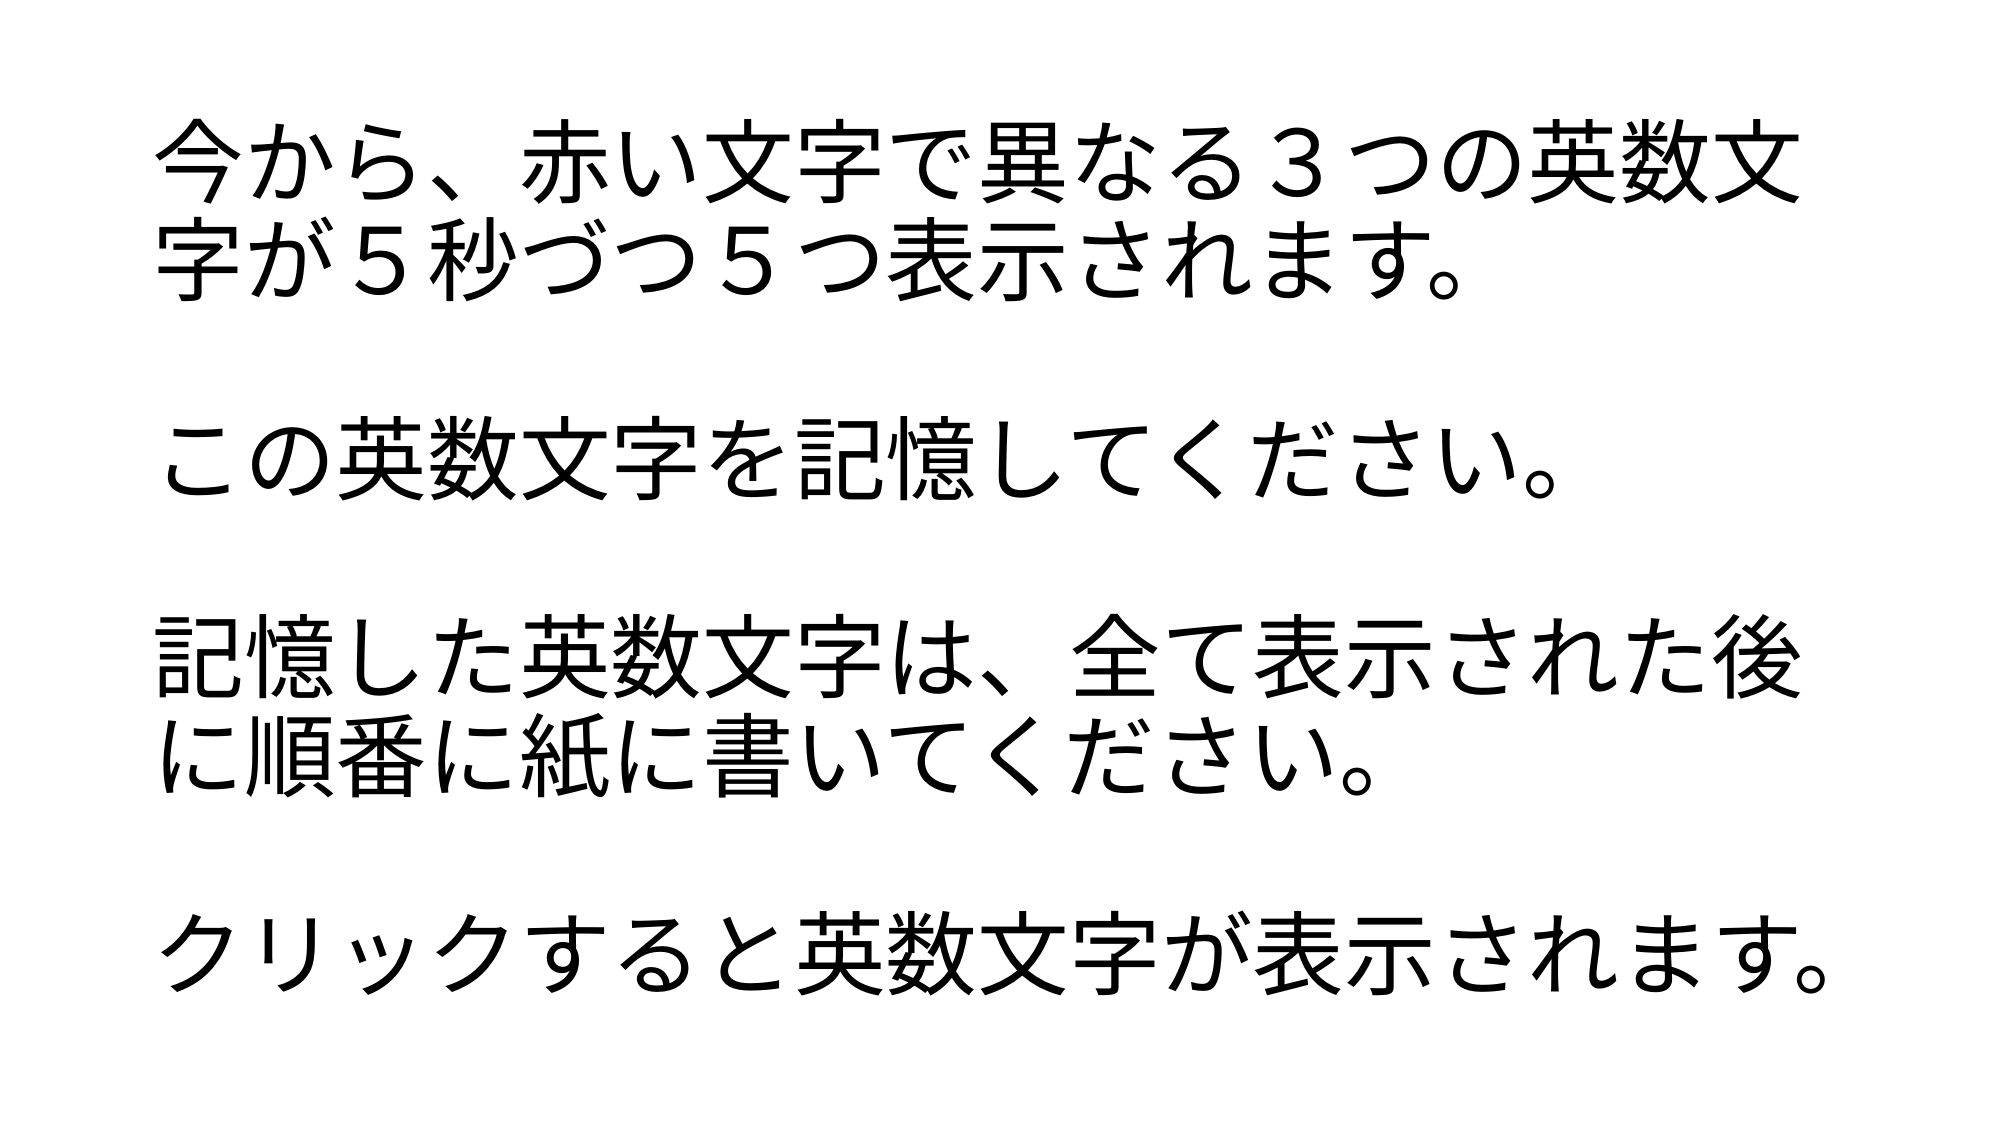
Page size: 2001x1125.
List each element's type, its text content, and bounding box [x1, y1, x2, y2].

title 今から、赤い文字で異なる３つの英数文字が５秒づつ５つ表示されます。 この英数文字を記憶してください。 記憶した英数文字は、全て表示された後に順番に紙に書いてください。 クリックすると英数文字が表示されます。 [137, 77, 1863, 1048]
